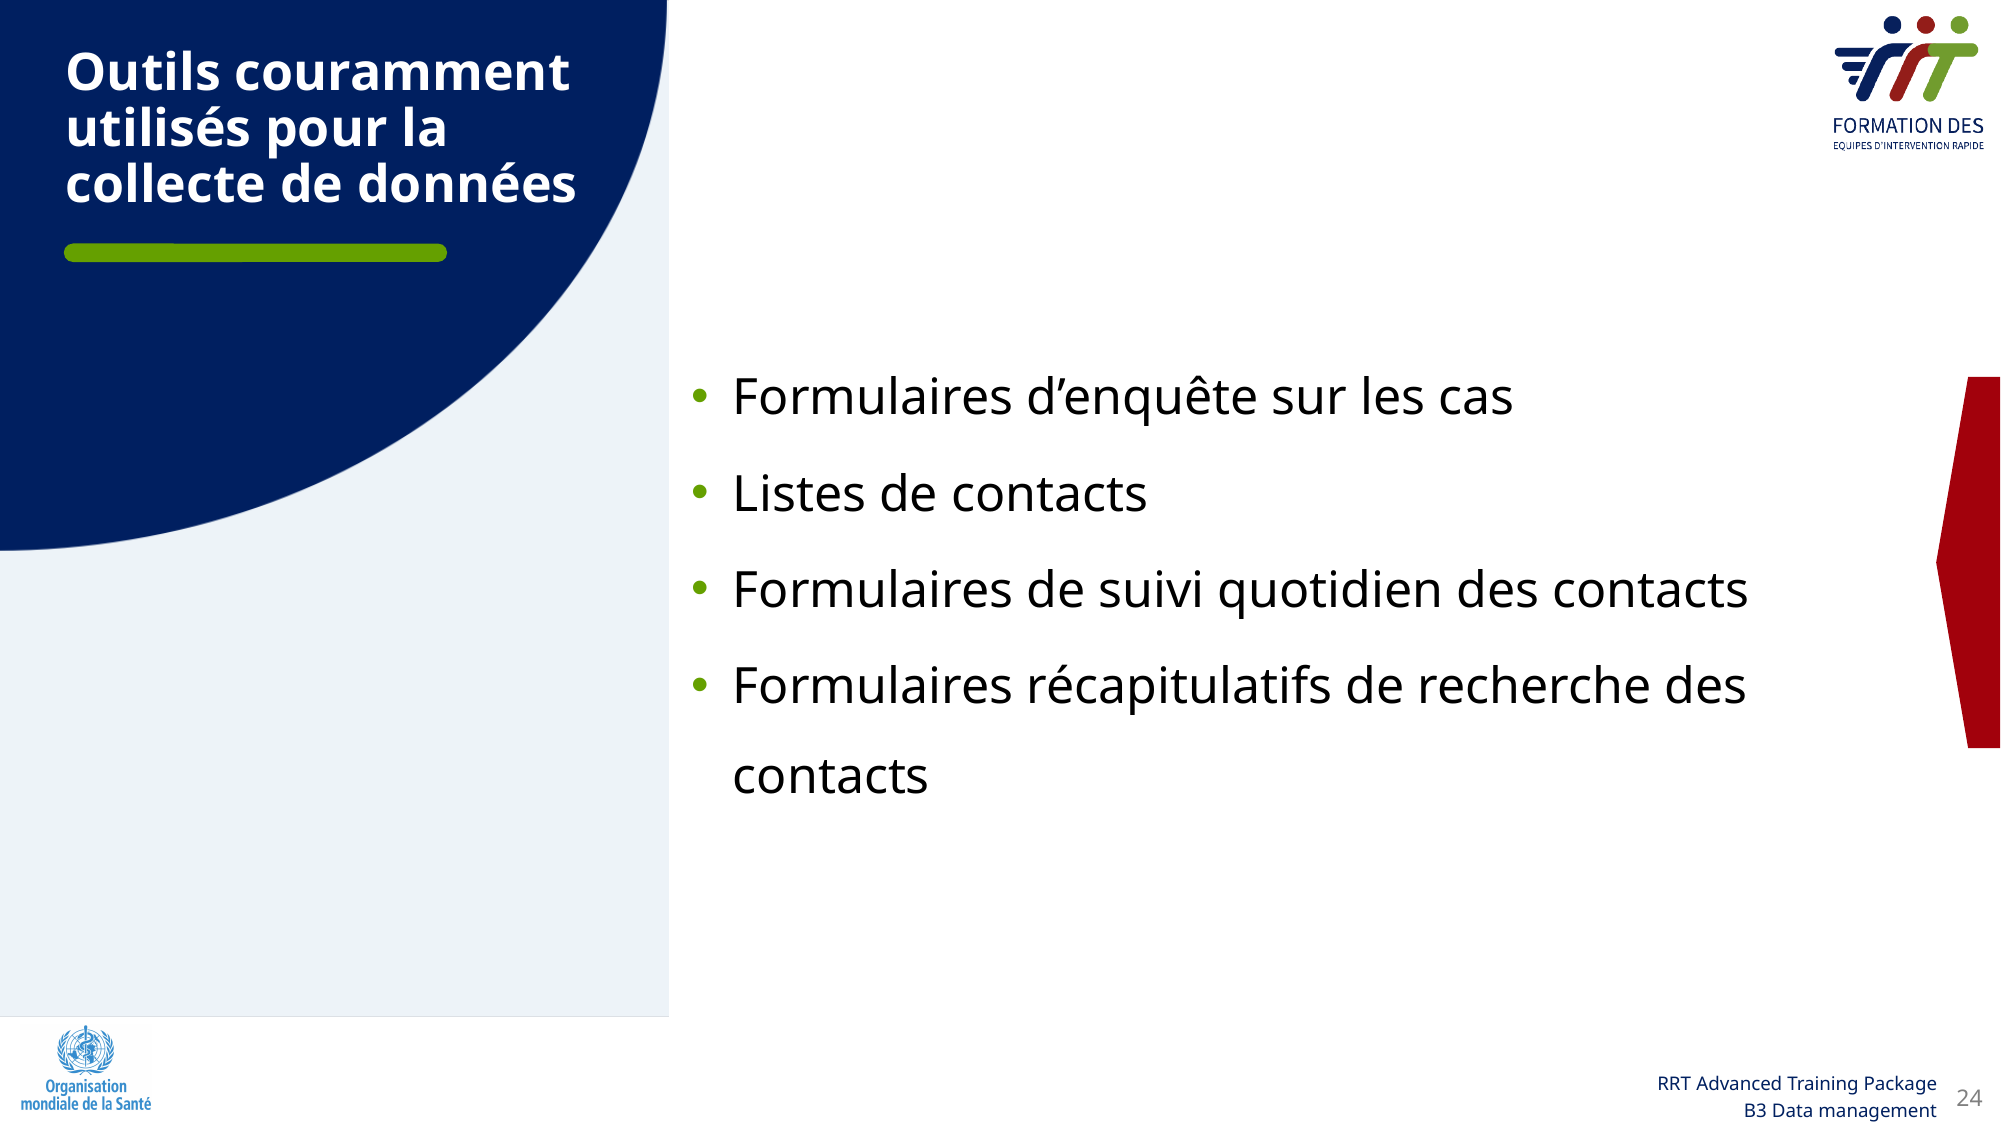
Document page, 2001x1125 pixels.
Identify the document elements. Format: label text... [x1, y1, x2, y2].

picture [20, 1024, 152, 1111]
list Formulaires d’enquête sur les cas Listes de contacts Formulaires de suivi quotidien des contacts Formulaires récapitulatifs de recherche des contacts [683, 327, 1920, 766]
picture [1833, 15, 1984, 151]
title Outils couramment utilisés pour la collecte de données [50, 35, 753, 224]
picture [0, 0, 669, 1018]
